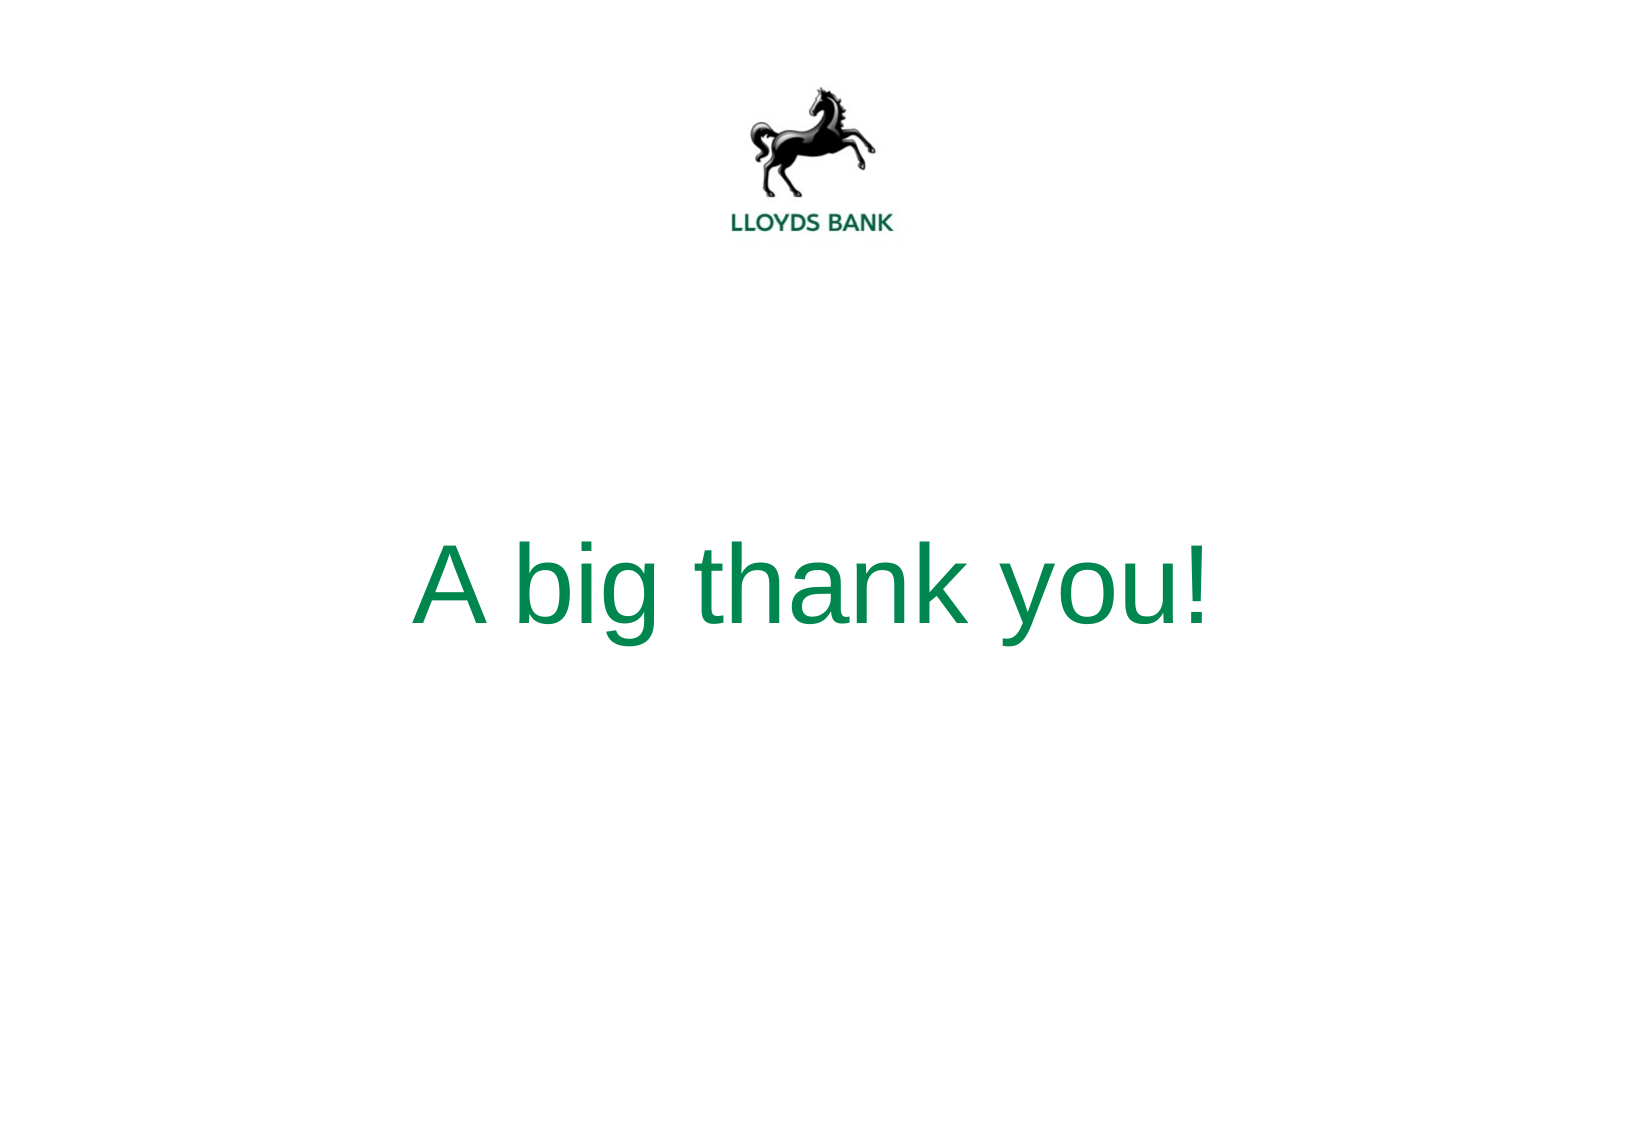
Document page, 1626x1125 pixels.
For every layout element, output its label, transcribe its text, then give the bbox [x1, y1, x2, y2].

title A big thank you! [0, 510, 1625, 647]
picture [698, 51, 927, 258]
